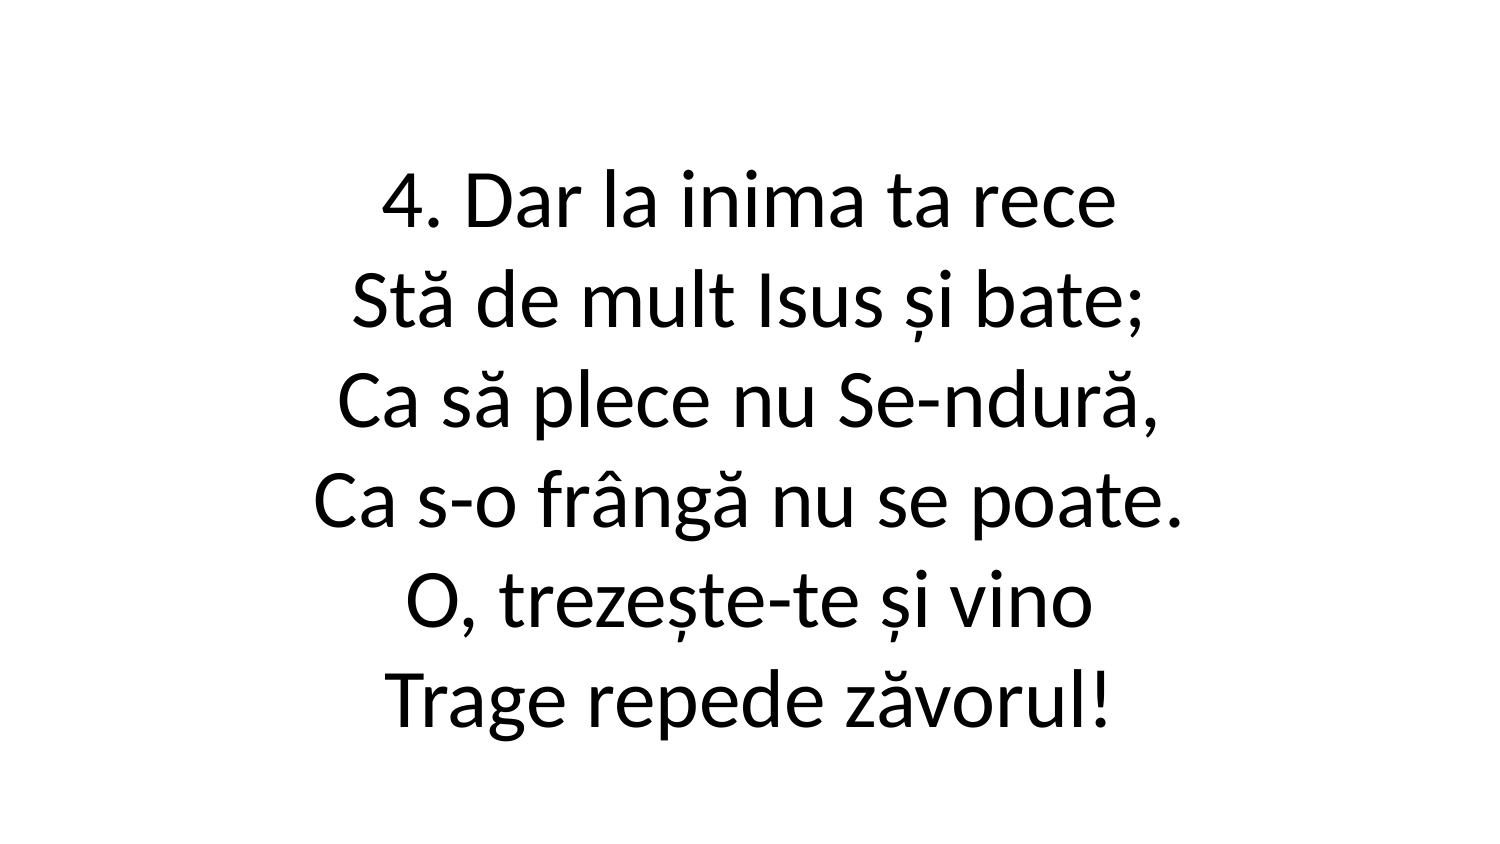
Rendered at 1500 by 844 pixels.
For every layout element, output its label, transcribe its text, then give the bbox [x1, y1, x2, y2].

text_box 4. Dar la inima ta rece Stă de mult Isus și bate; Ca să plece nu Se-ndură, Ca s-o frângă nu se poate. O, trezește-te și vino Trage repede zăvorul! [298, 92, 1201, 752]
